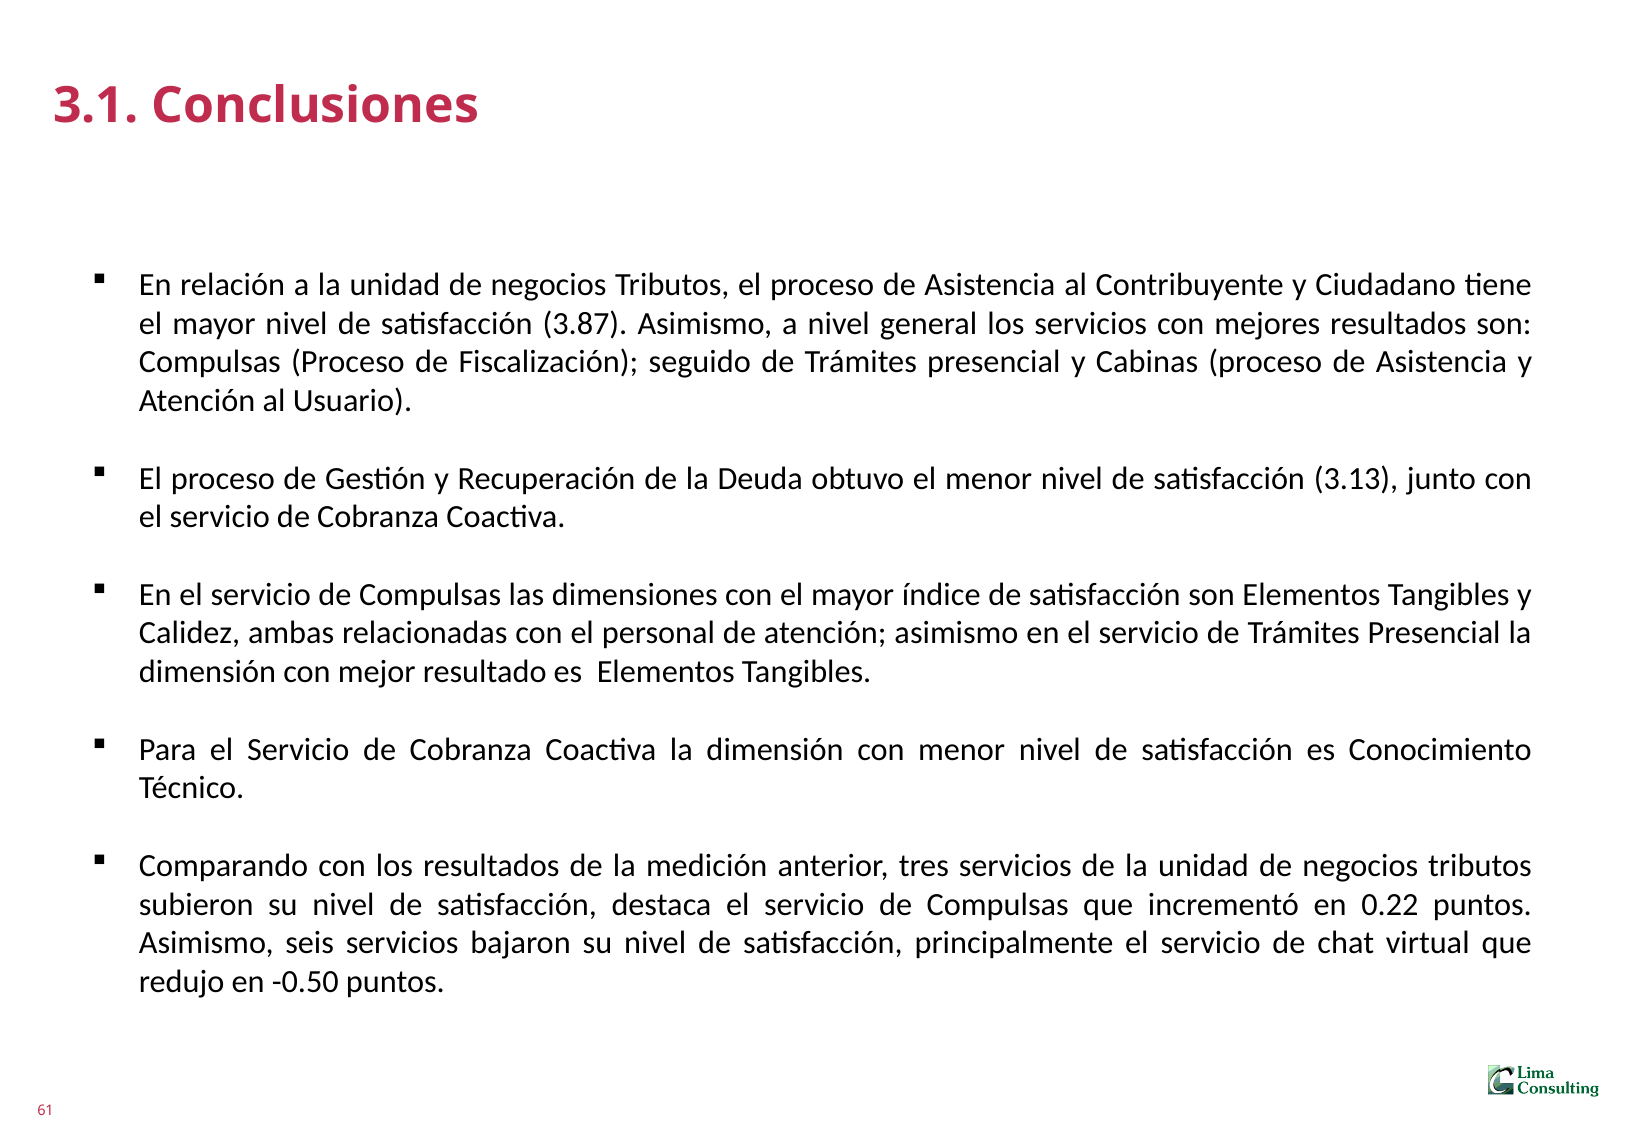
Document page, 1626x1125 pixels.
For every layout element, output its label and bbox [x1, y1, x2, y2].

title [38, 59, 1587, 153]
text_box [77, 216, 1548, 1046]
picture [1488, 1065, 1599, 1097]
